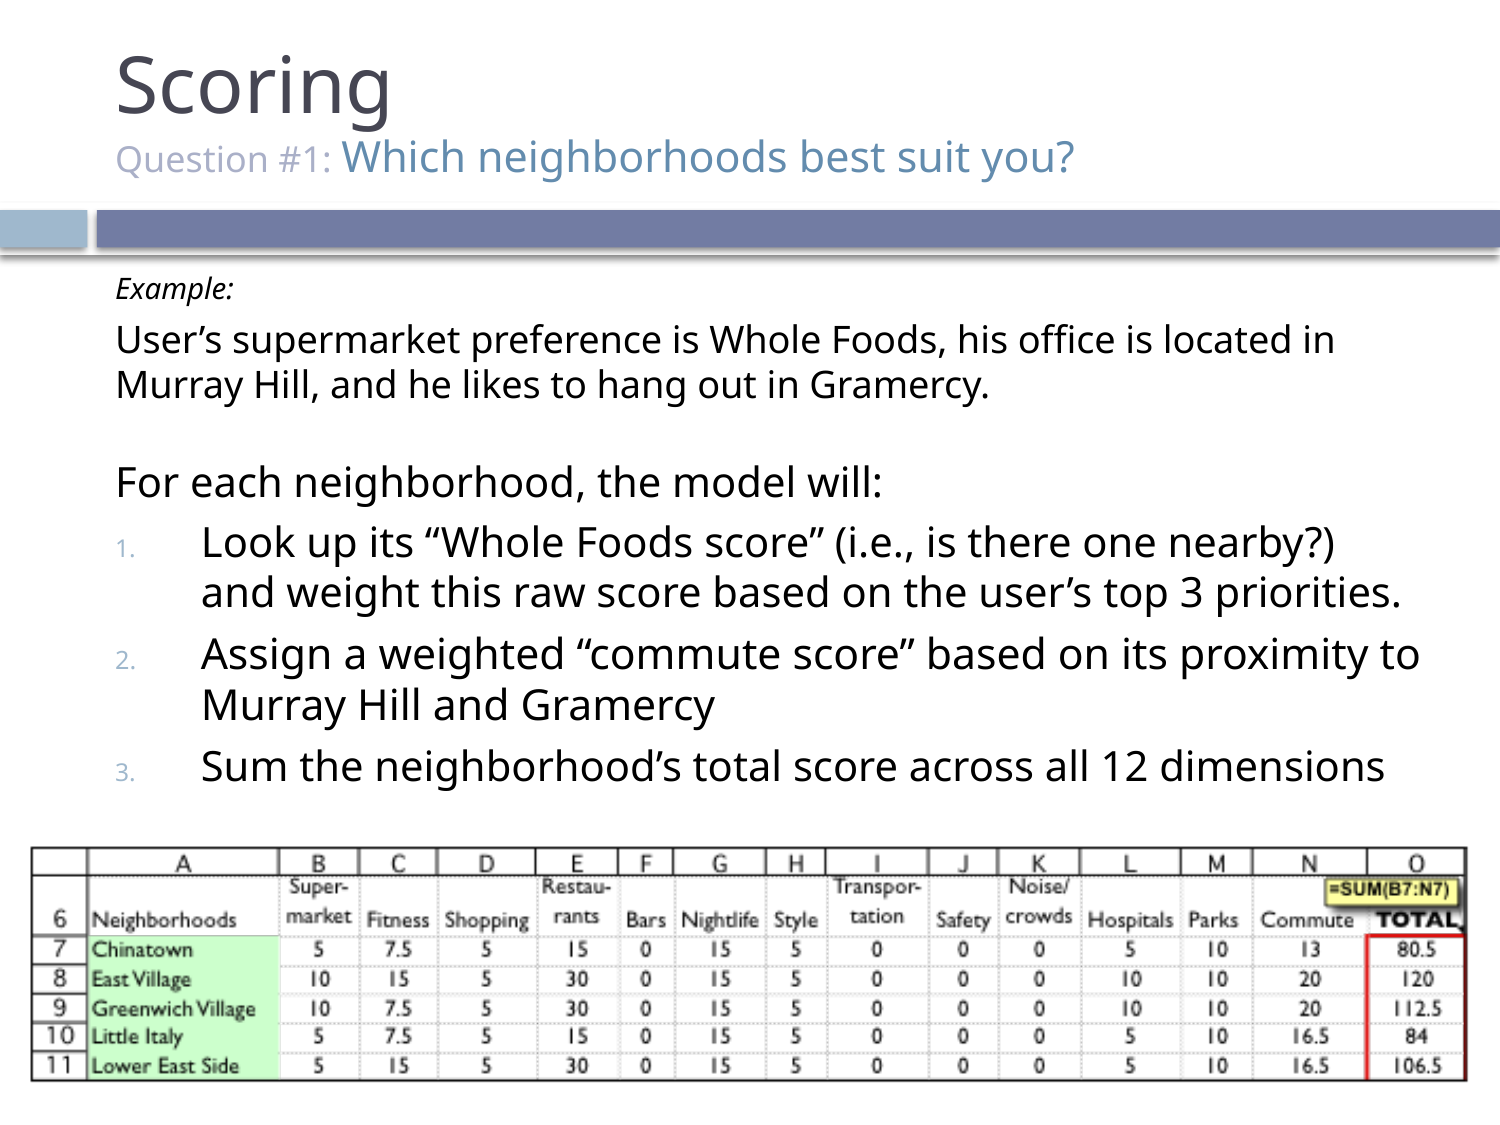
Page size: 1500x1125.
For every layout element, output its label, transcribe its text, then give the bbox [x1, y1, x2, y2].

list Example: User’s supermarket preference is Whole Foods, his office is located in Murray Hill, and he likes to hang out in Gramercy. For each neighborhood, the model will: Look up its “Whole Foods score” (i.e., is there one nearby?) and weight this raw score based on the user’s top 3 priorities. Assign a weighted “commute score” based on its proximity to Murray Hill and Gramercy Sum the neighborhood’s total score across all 12 dimensions [100, 262, 1438, 815]
picture [7, 816, 1500, 1125]
title Scoring Question #1: Which neighborhoods best suit you? [100, 26, 1438, 190]
